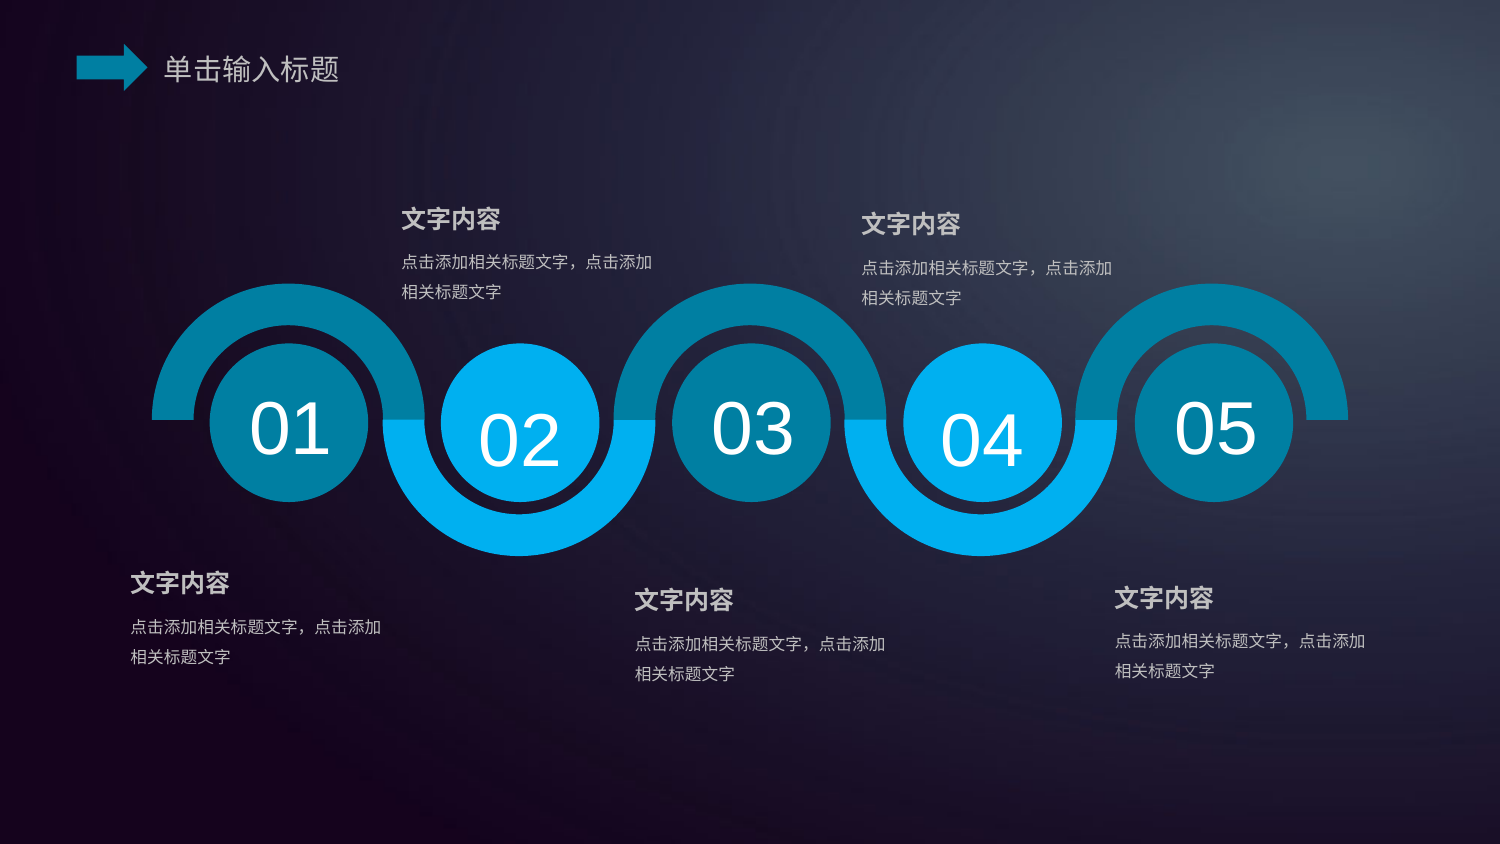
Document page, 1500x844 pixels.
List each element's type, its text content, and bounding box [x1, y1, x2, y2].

text_box 01 [207, 341, 371, 505]
text_box 文字内容 [861, 203, 1114, 245]
text_box [149, 281, 427, 422]
text_box 03 [670, 341, 833, 505]
text_box 文字内容 [1114, 576, 1368, 619]
text_box [611, 281, 889, 422]
text_box 点击添加相关标题文字，点击添加相关标题文字 [634, 623, 903, 692]
text_box [844, 419, 1118, 557]
text_box 点击添加相关标题文字，点击添加相关标题文字 [1114, 621, 1383, 689]
text_box 05 [1132, 341, 1296, 505]
text_box 文字内容 [130, 561, 383, 604]
picture [0, 0, 1500, 844]
text_box 点击添加相关标题文字，点击添加相关标题文字 [401, 242, 669, 310]
text_box 文字内容 [401, 197, 654, 240]
text_box 02 [440, 343, 600, 503]
text_box 文字内容 [634, 578, 888, 621]
text_box [382, 419, 656, 557]
text_box [1073, 281, 1351, 422]
text_box 点击添加相关标题文字，点击添加相关标题文字 [861, 247, 1129, 316]
text_box 点击添加相关标题文字，点击添加相关标题文字 [130, 606, 398, 675]
text_box 04 [903, 343, 1062, 503]
